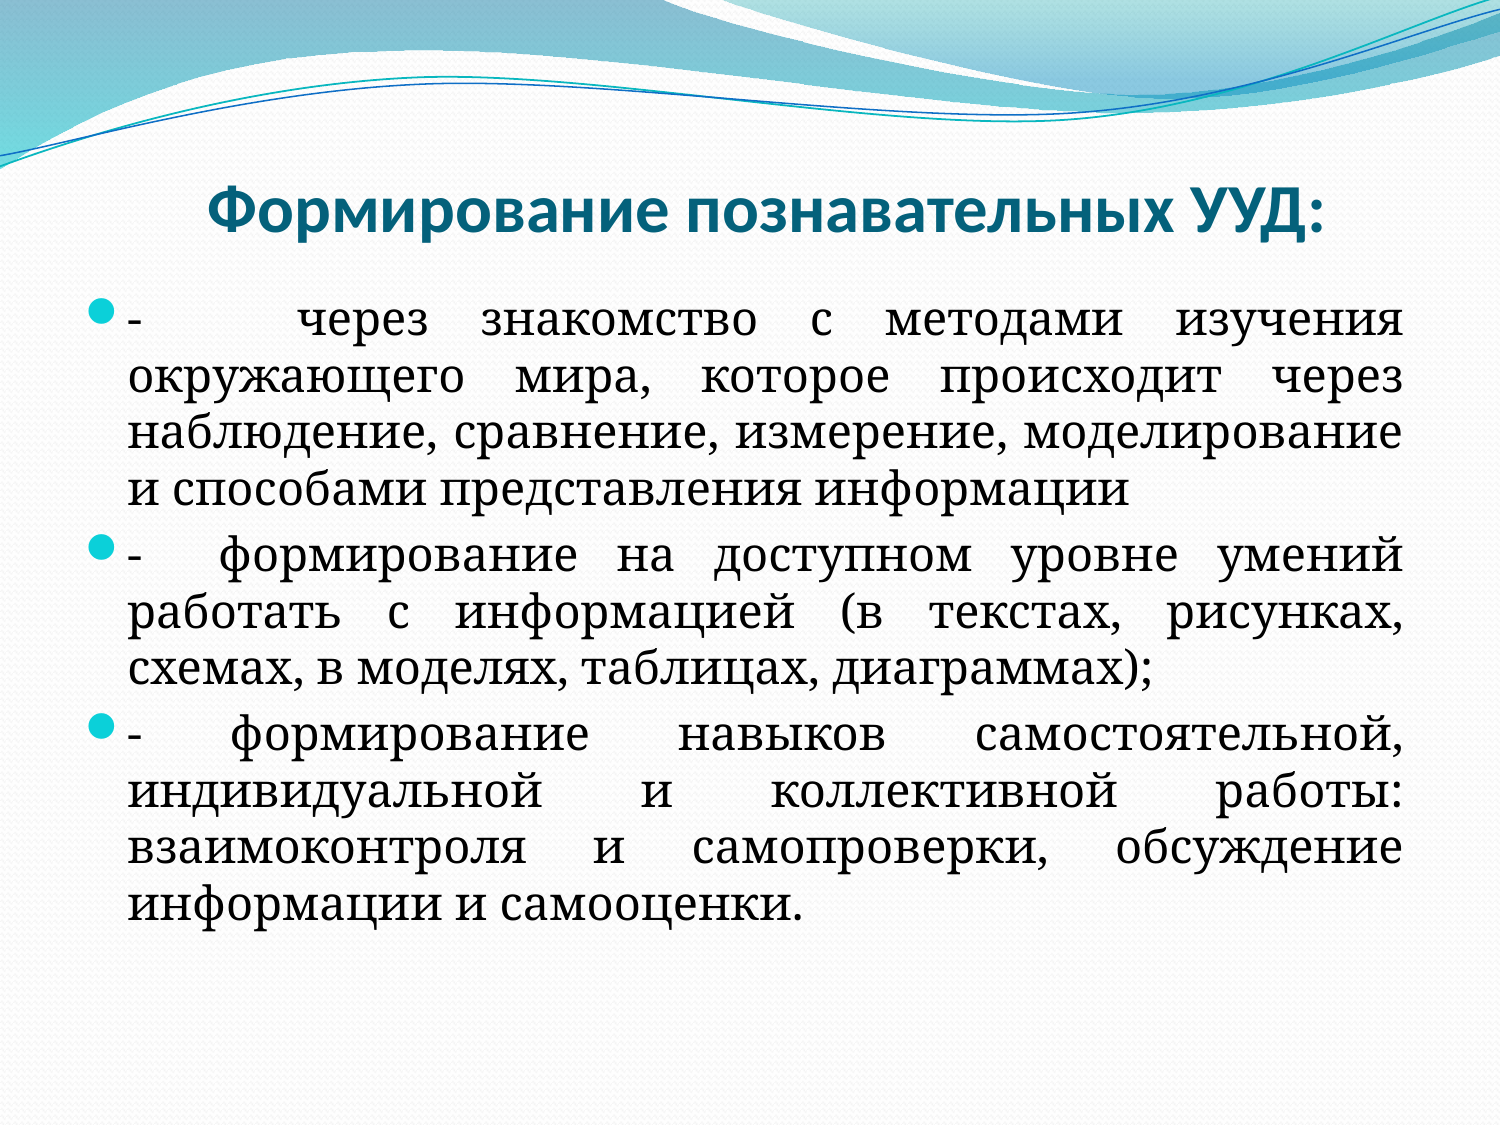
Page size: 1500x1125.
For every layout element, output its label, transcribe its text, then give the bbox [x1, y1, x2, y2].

list - через знакомство с методами изучения окружающего мира, которое происходит через наблюдение, сравнение, измерение, моделирование и способами представления информации - формирование на доступном уровне умений работать с информацией (в текстах, рисунках, схемах, в моделях, таблицах, диаграммах); - формирование навыков самостоятельной, индивидуальной и коллективной работы: взаимоконтроля и самопроверки, обсуждение информации и самооценки. [70, 281, 1421, 1002]
title Формирование познавательных УУД: [35, 152, 1500, 340]
